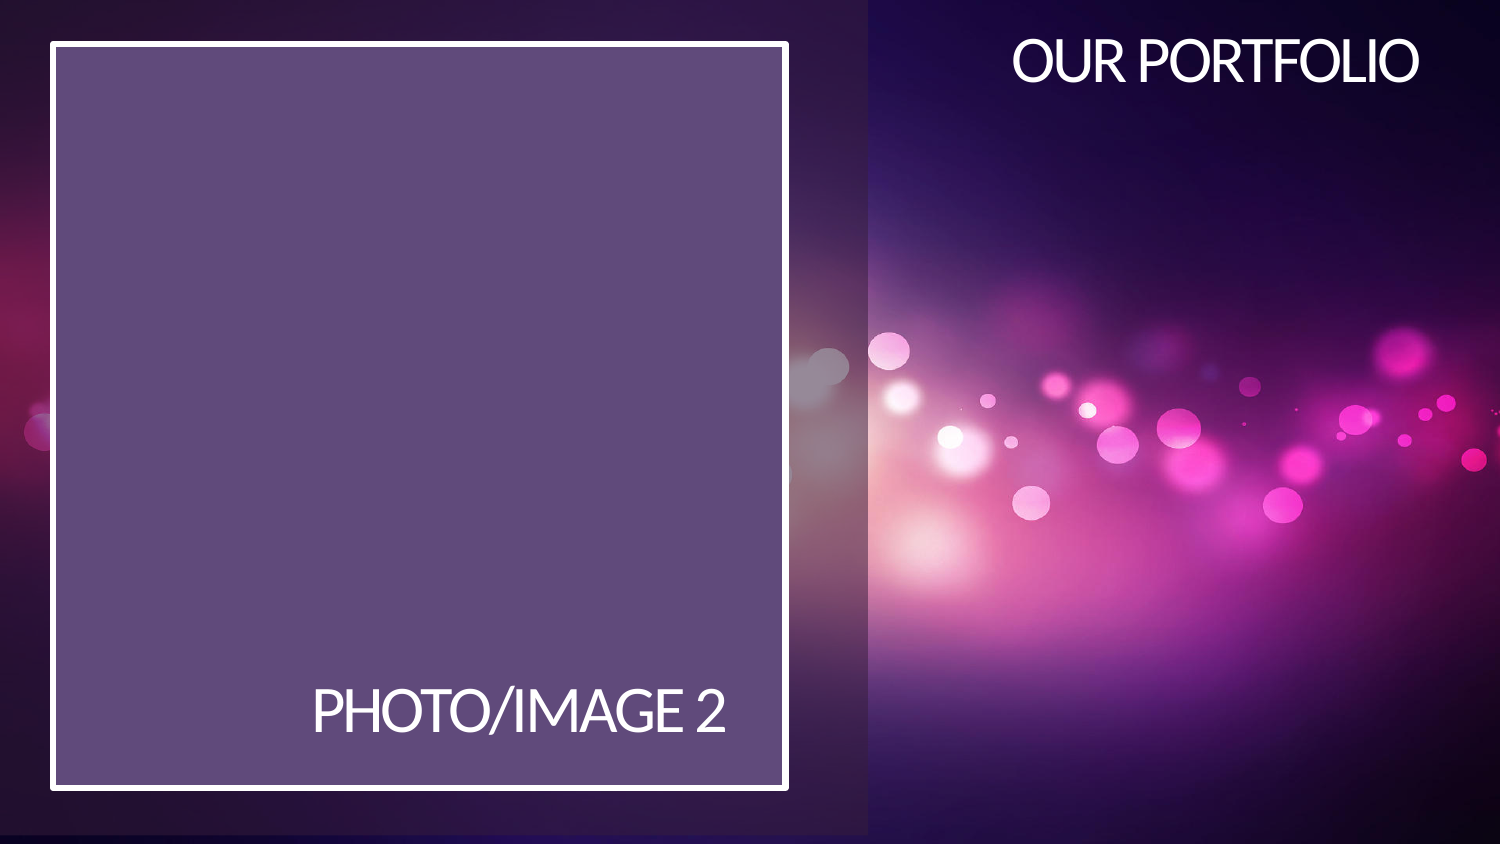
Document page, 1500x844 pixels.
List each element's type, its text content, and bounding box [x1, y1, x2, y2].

text_box PHOTO/IMAGE 2 [289, 658, 750, 753]
picture [0, 0, 1500, 844]
text_box [51, 42, 787, 790]
text_box OUR PORTFOLIO [915, 8, 1500, 104]
text_box [0, 0, 870, 837]
